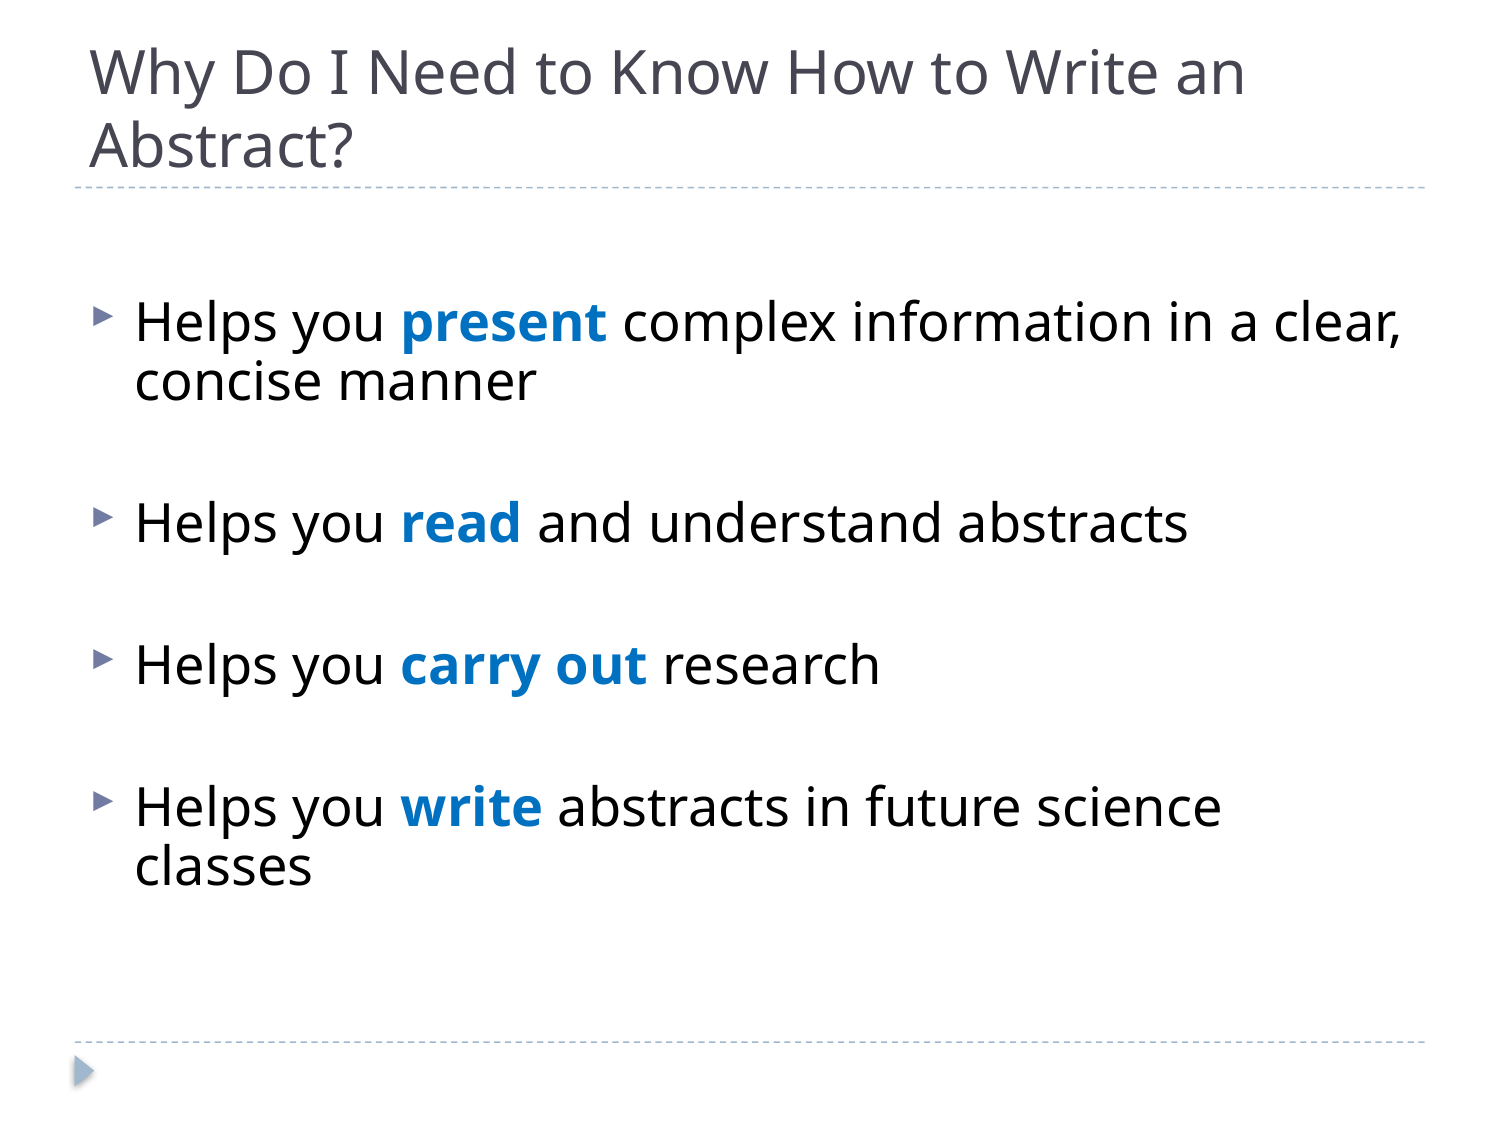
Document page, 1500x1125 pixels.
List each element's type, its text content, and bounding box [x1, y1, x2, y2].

title Why Do I Need to Know How to Write an Abstract? [75, 24, 1425, 188]
list Helps you present complex information in a clear, concise manner Helps you read and understand abstracts Helps you carry out research Helps you write abstracts in future science classes [75, 287, 1425, 950]
